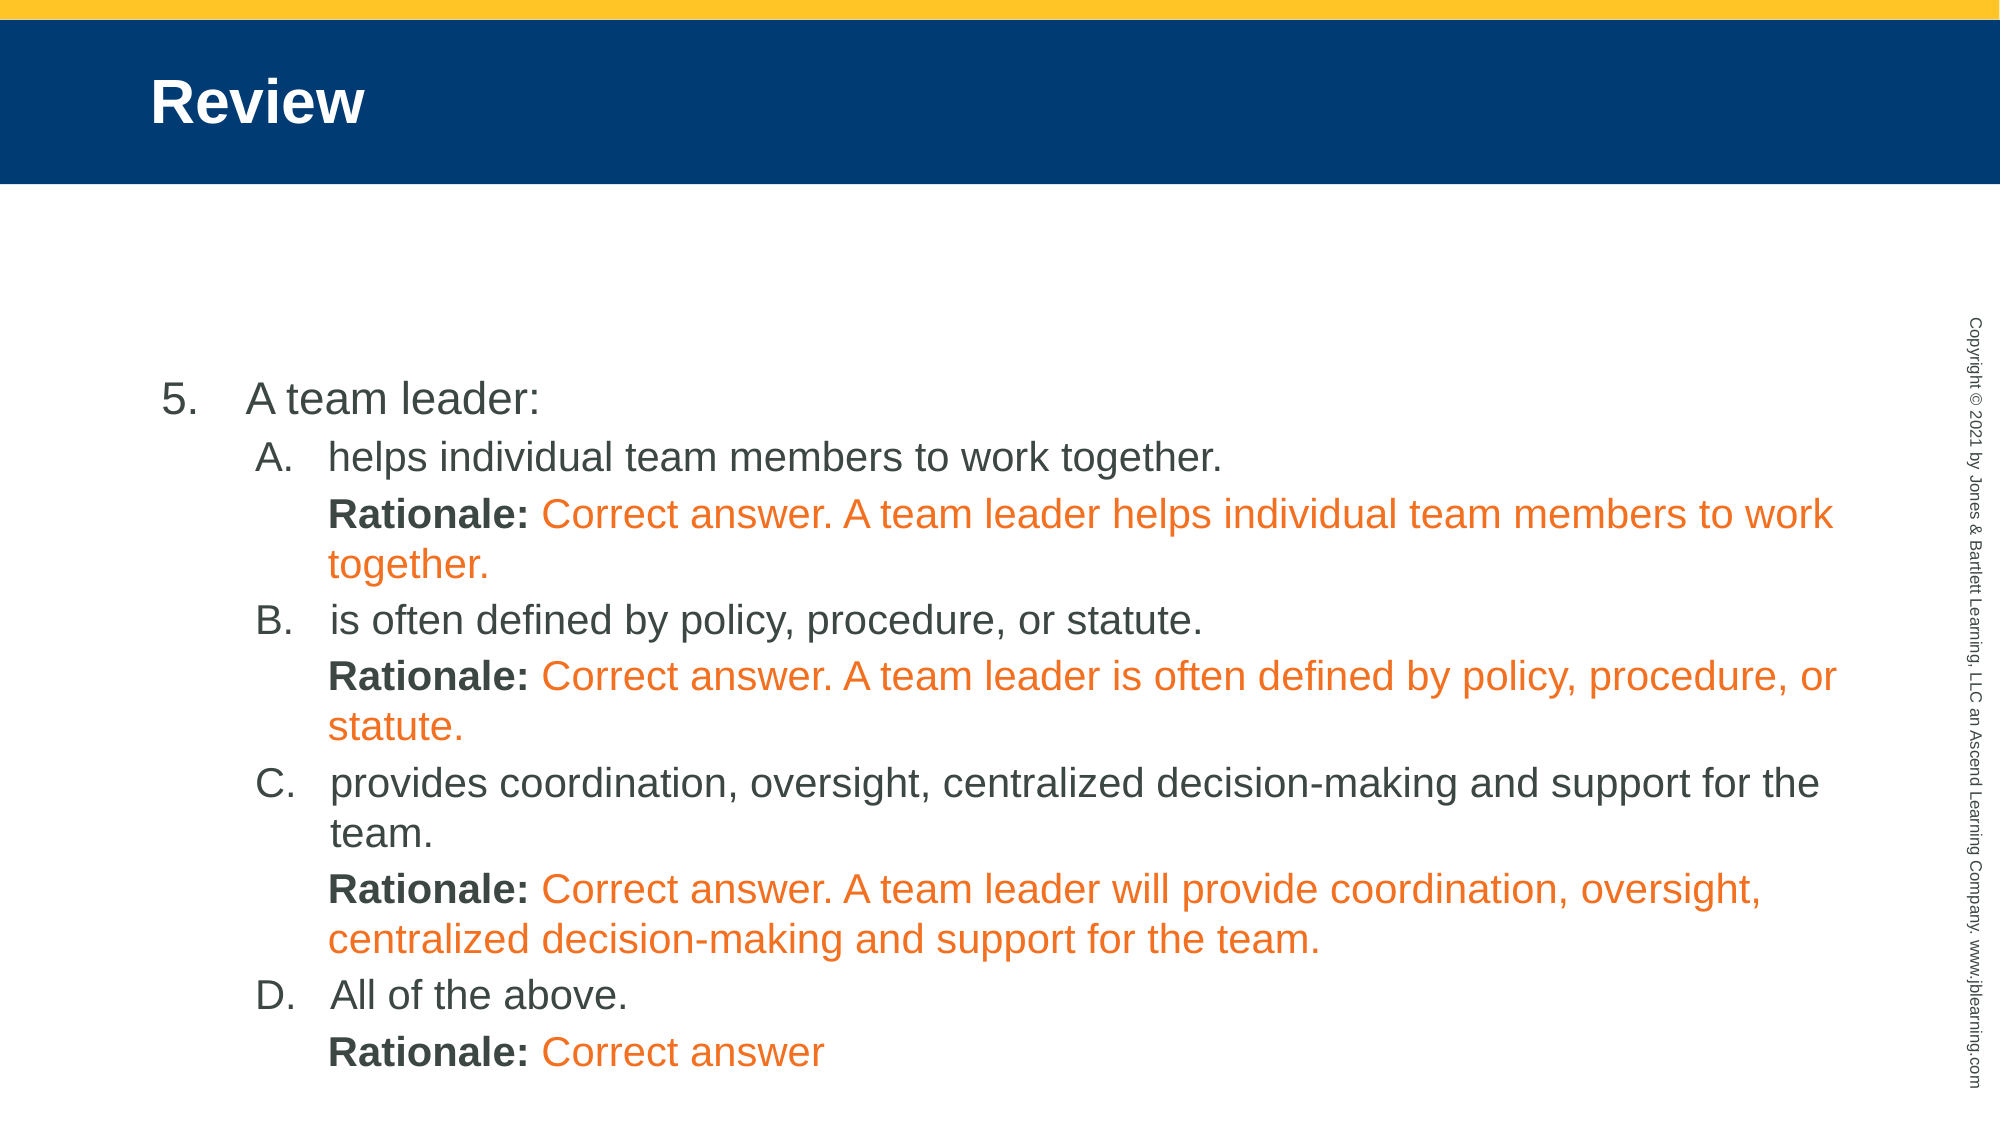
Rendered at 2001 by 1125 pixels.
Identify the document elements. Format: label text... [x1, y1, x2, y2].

title Review [0, 19, 2000, 185]
list A team leader: helps individual team members to work together. Rationale: Correct answer. A team leader helps individual team members to work together. is often defined by policy, procedure, or statute. Rationale: Correct answer. A team leader is often defined by policy, procedure, or statute. provides coordination, oversight, centralized decision-making and support for the team. Rationale: Correct answer. A team leader will provide coordination, oversight, centralized decision-making and support for the team. All of the above. Rationale: Correct answer [146, 361, 1859, 1016]
